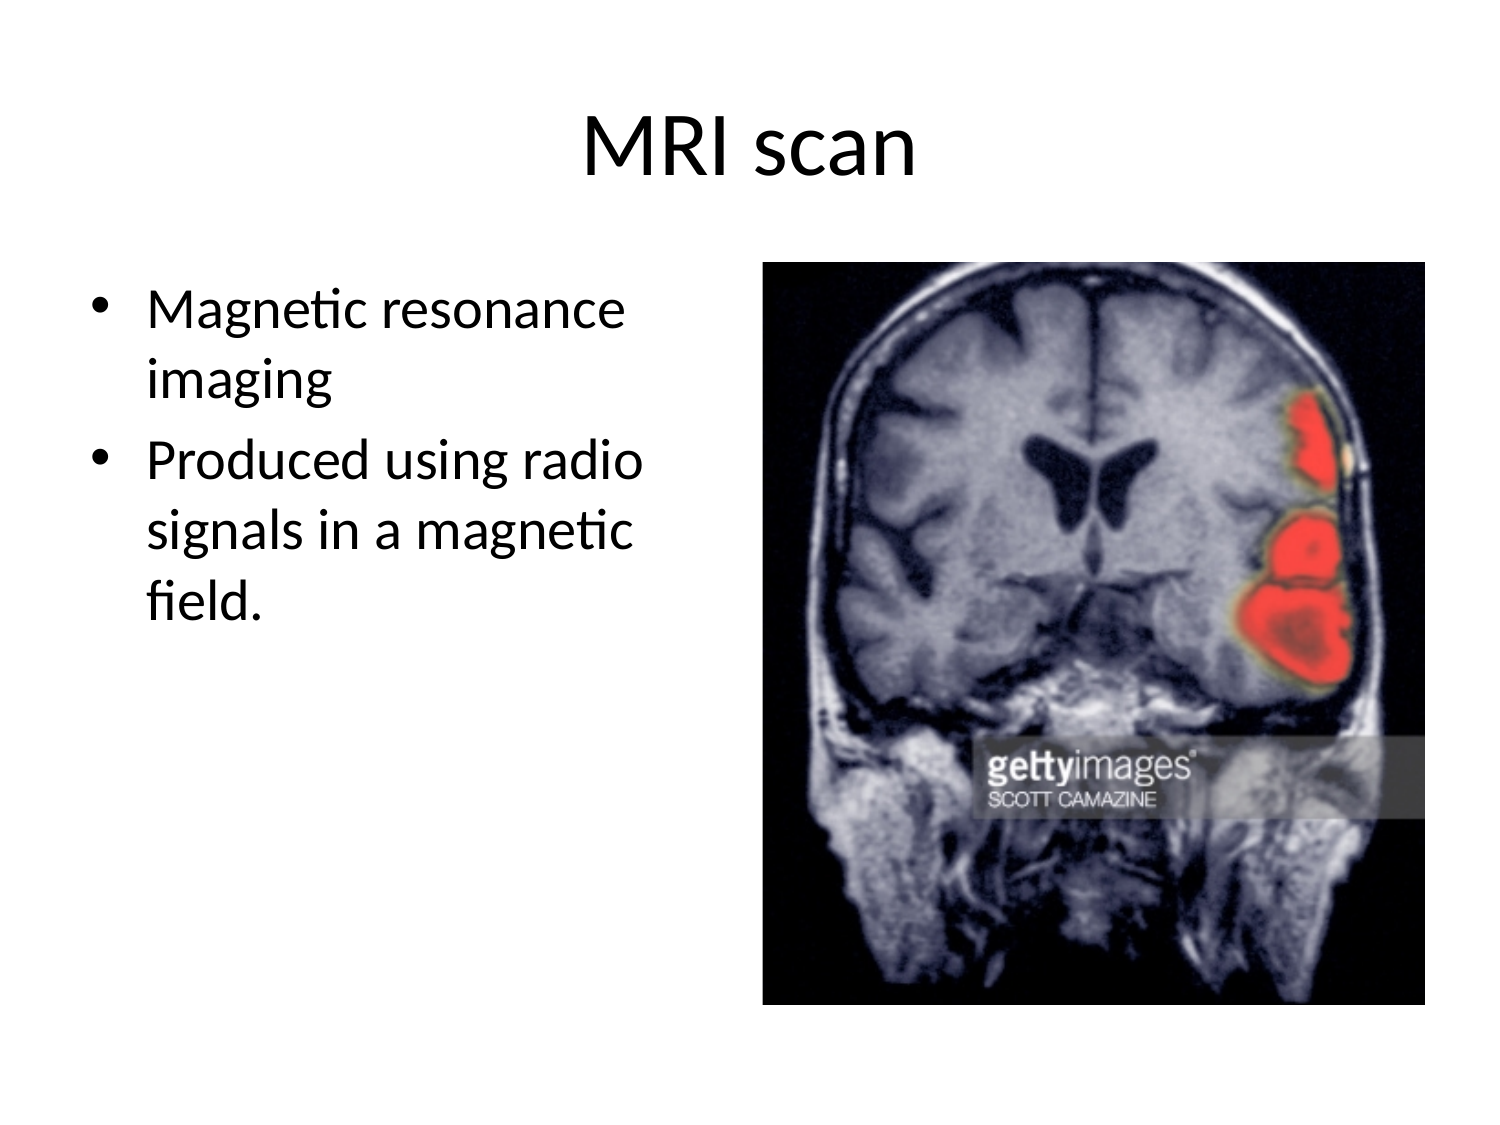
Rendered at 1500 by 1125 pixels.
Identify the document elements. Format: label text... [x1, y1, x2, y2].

list Magnetic resonance imaging Produced using radio signals in a magnetic field. [75, 262, 738, 1005]
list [762, 262, 1426, 1006]
title MRI scan [75, 45, 1425, 233]
